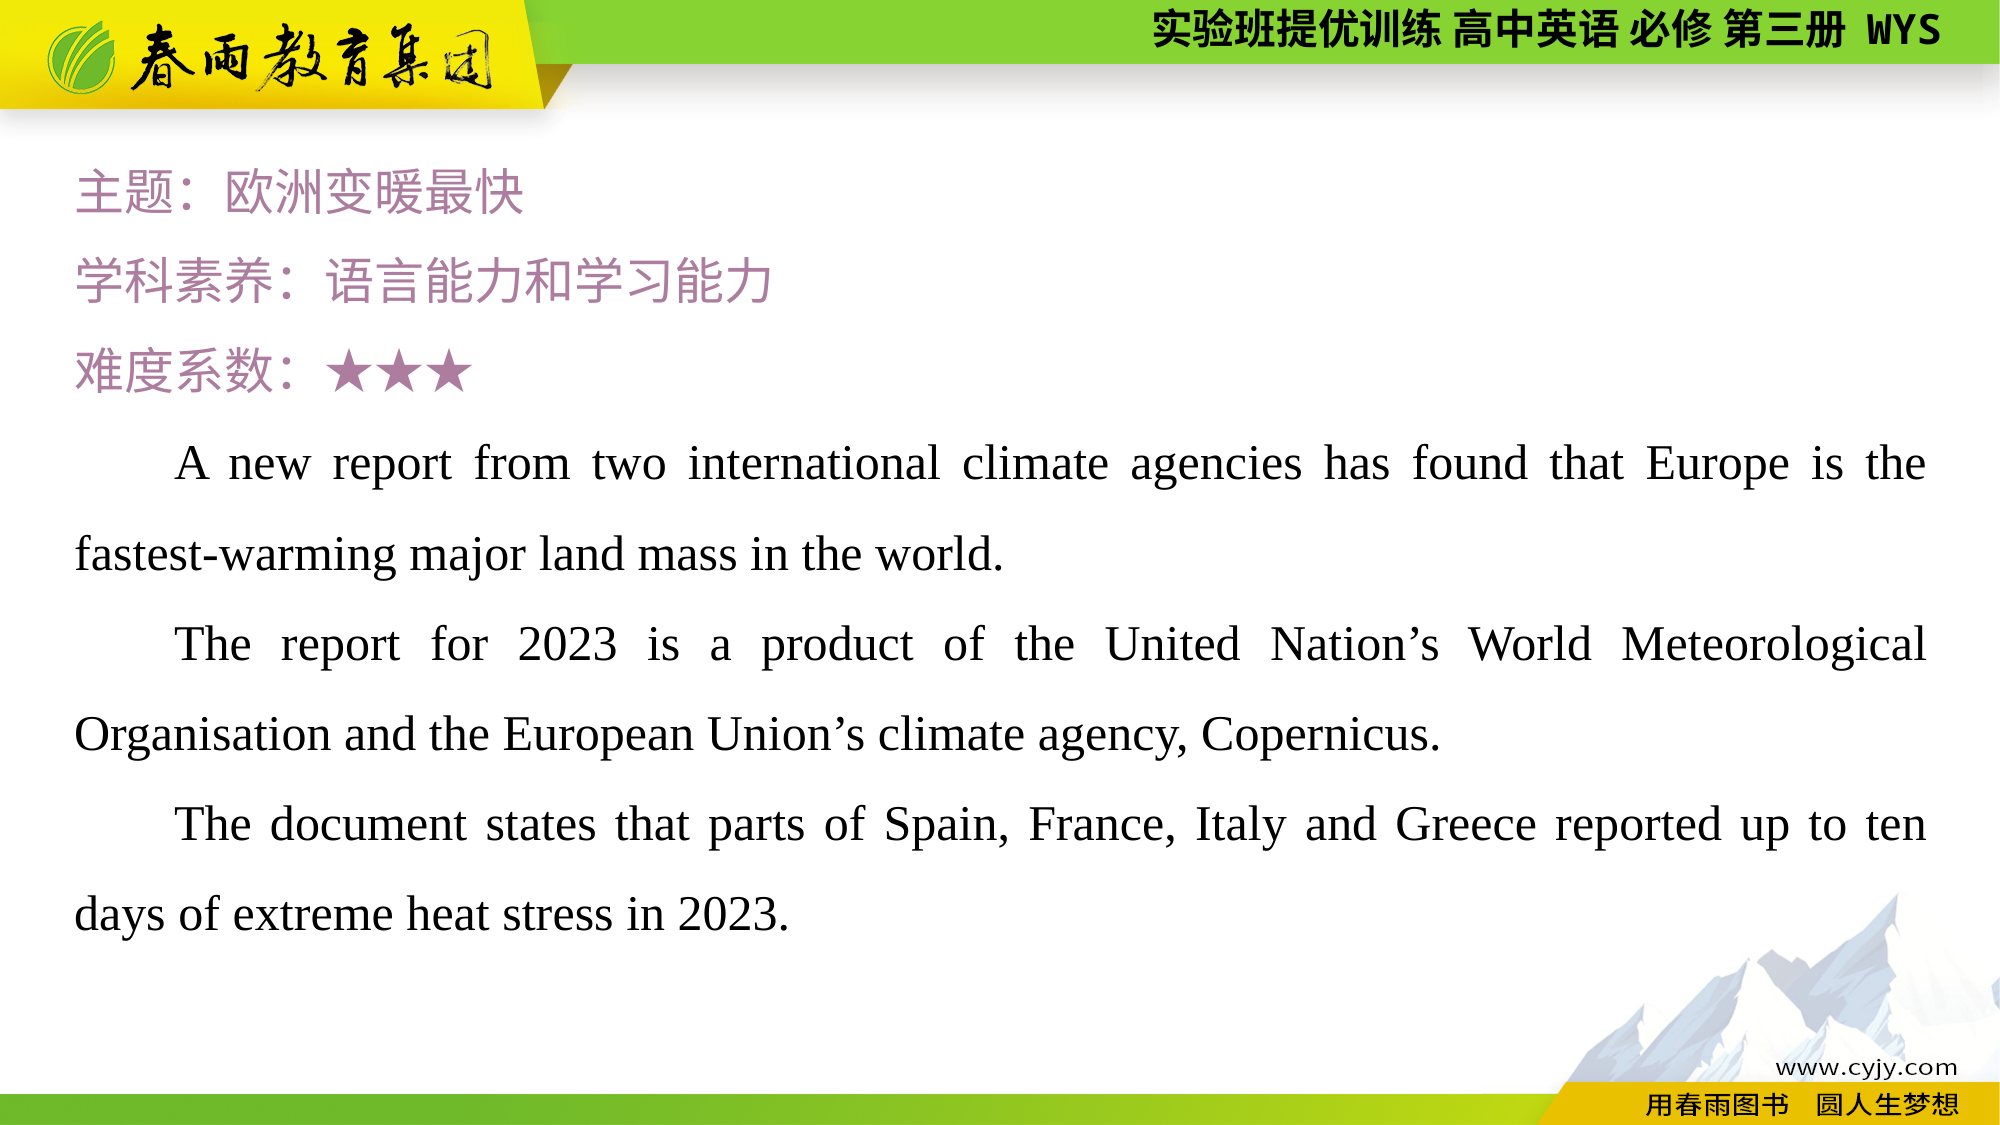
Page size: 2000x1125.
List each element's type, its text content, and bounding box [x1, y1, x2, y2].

picture [0, 0, 2000, 1125]
list 主题：欧洲变暖最快 学科素养：语言能力和学习能力 难度系数：★★★ A new report from two international climate agencies has found that Europe is the fastest-warming major land mass in the world. The report for 2023 is a product of the United Nation’s World Meteorological Organisation and the European Union’s climate agency, Copernicus. The document states that parts of Spain, France, Italy and Greece reported up to ten days of extreme heat stress in 2023. [59, 122, 1944, 945]
